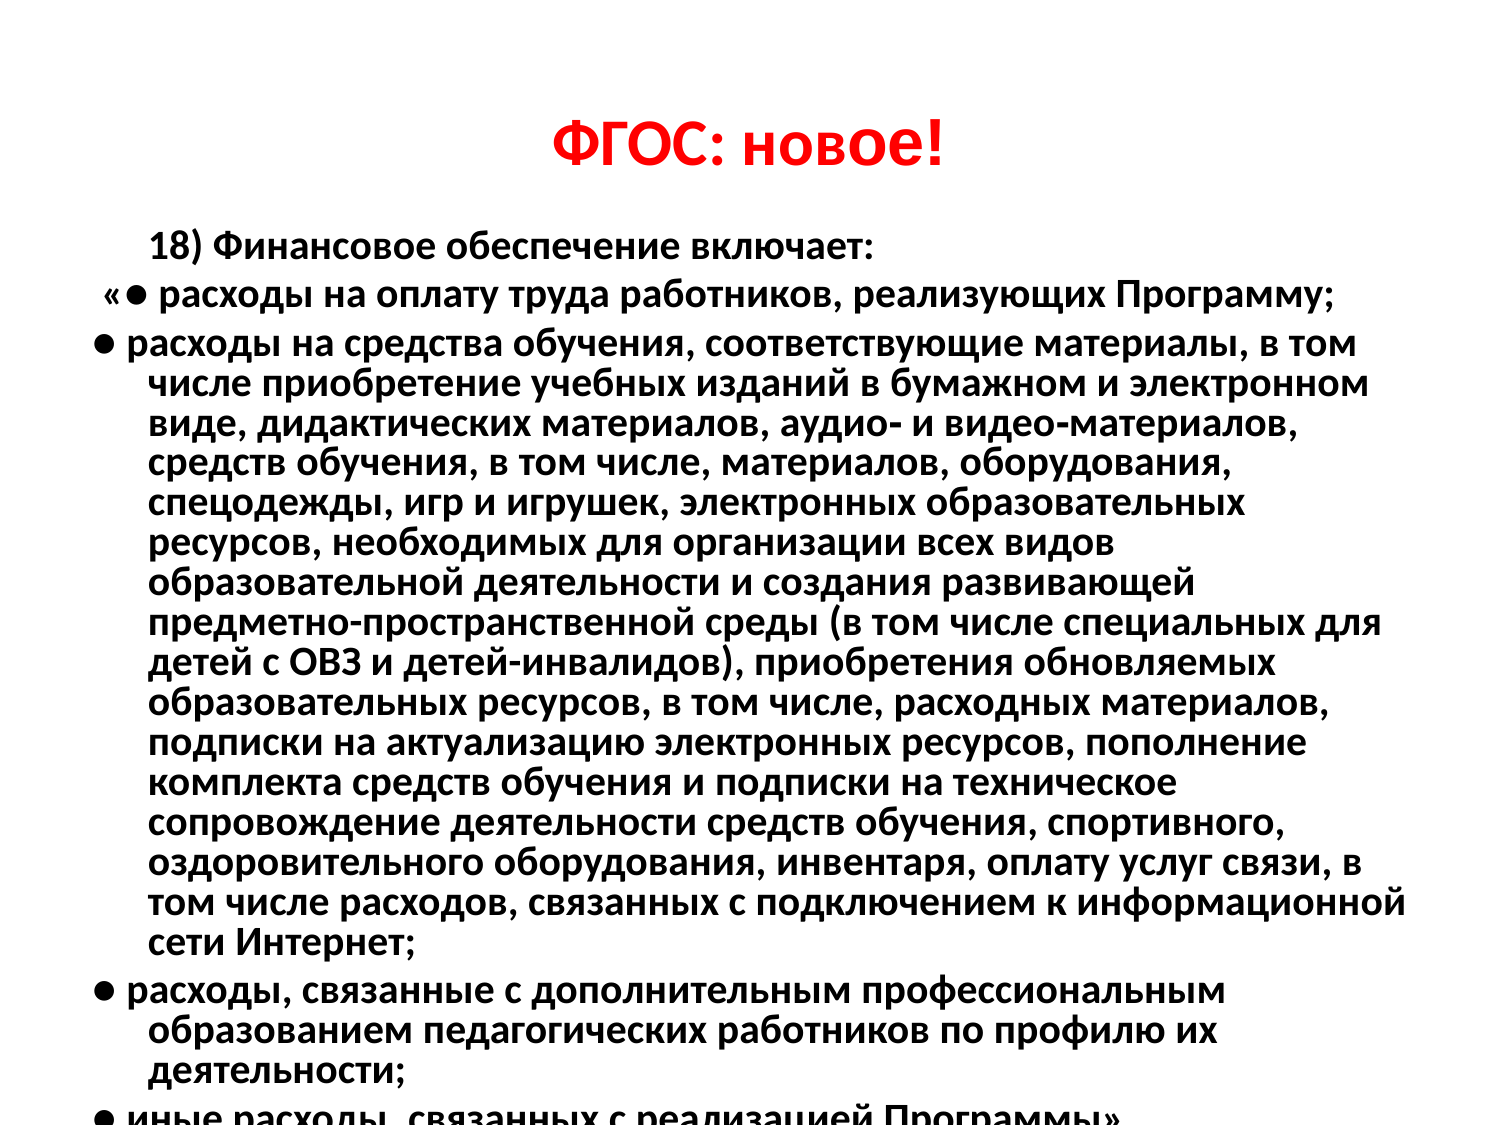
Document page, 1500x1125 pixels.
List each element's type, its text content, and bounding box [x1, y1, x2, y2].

title ФГОС: новое! [74, 44, 1426, 233]
list 18) Финансовое обеспечение включает: «● расходы на оплату труда работников, реализующих Программу; ● расходы на средства обучения, соответствующие материалы, в том числе приобретение учебных изданий в бумажном и электронном виде, дидактических материалов, аудио‑ и видео‑материалов, средств обучения, в том числе, материалов, оборудования, спецодежды, игр и игрушек, электронных образовательных ресурсов, необходимых для организации всех видов образовательной деятельности и создания развивающей предметно-пространственной среды (в том числе специальных для детей с ОВЗ и детей-инвалидов), приобретения обновляемых образовательных ресурсов, в том числе, расходных материалов, подписки на актуализацию электронных ресурсов, пополнение комплекта средств обучения и подписки на техническое сопровождение деятельности средств обучения, спортивного, оздоровительного оборудования, инвентаря, оплату услуг связи, в том числе расходов, связанных с подключением к информационной сети Интернет; ● расходы, связанные с дополнительным профессиональным образованием педагогических работников по профилю их деятельности; ● иные расходы, связанных с реализацией Программы». [76, 219, 1427, 963]
